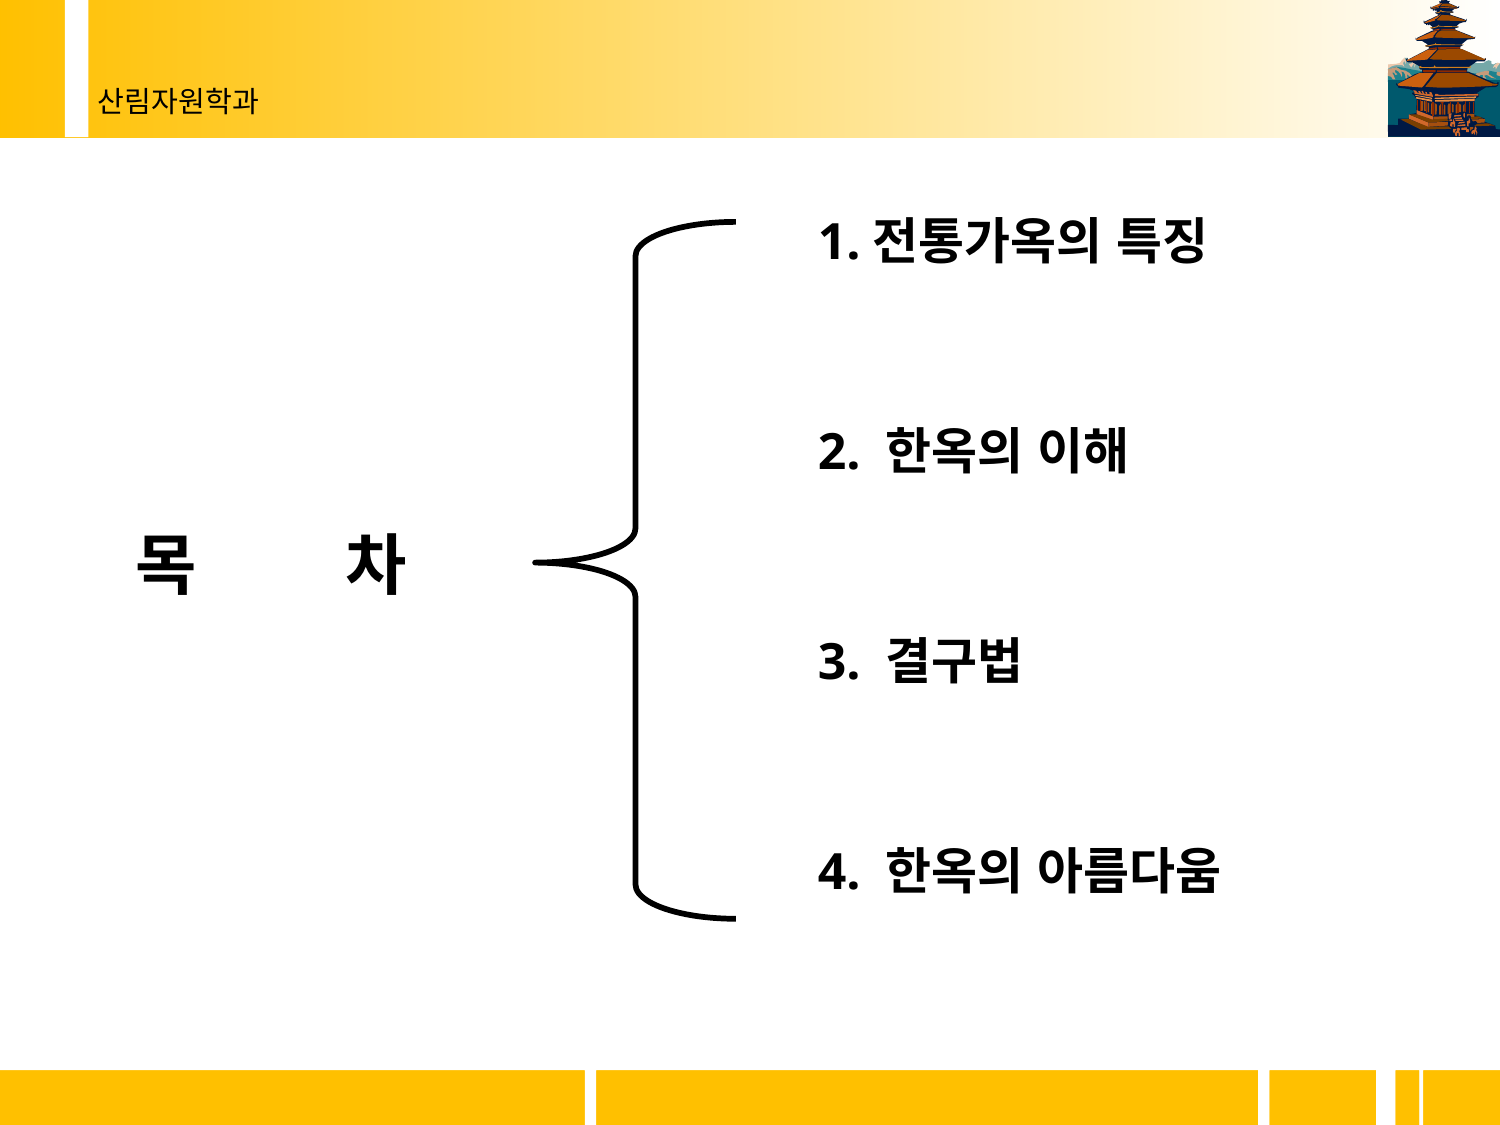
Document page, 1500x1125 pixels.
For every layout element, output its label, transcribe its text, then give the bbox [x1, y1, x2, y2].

text_box 1.전통가옥의 특징 2. 한옥의 이해 3. 결구법 4. 한옥의 아름다움 [803, 202, 1495, 967]
slide_number 2 [1143, 1074, 1495, 1125]
text_box [534, 221, 736, 920]
text_box 목 차 [88, 515, 455, 610]
